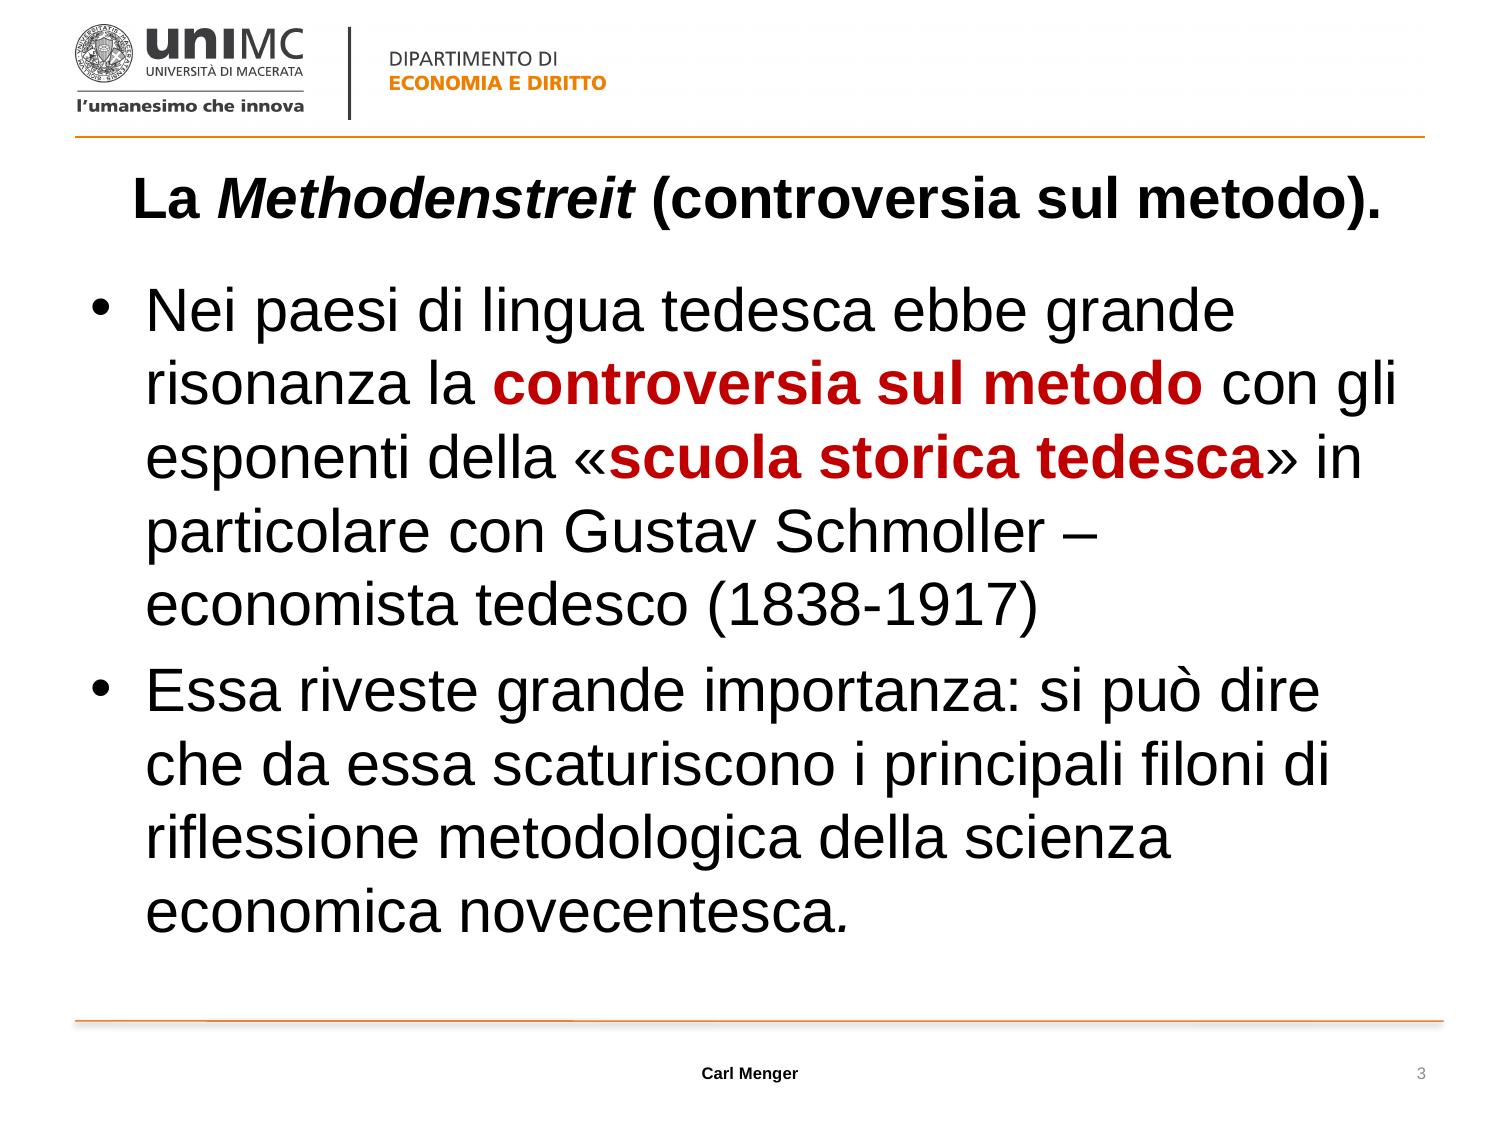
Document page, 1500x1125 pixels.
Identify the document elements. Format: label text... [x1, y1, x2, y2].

title La Methodenstreit (controversia sul metodo). [75, 149, 1425, 241]
list Nei paesi di lingua tedesca ebbe grande risonanza la controversia sul metodo con gli esponenti della «scuola storica tedesca» in particolare con Gustav Schmoller – economista tedesco (1838-1917) Essa riveste grande importanza: si può dire che da essa scaturiscono i principali filoni di riflessione metodologica della scienza economica novecentesca. [75, 262, 1425, 1005]
footer Carl Menger [512, 1042, 988, 1103]
picture [75, 24, 1425, 138]
slide_number 3 [1091, 1042, 1442, 1103]
